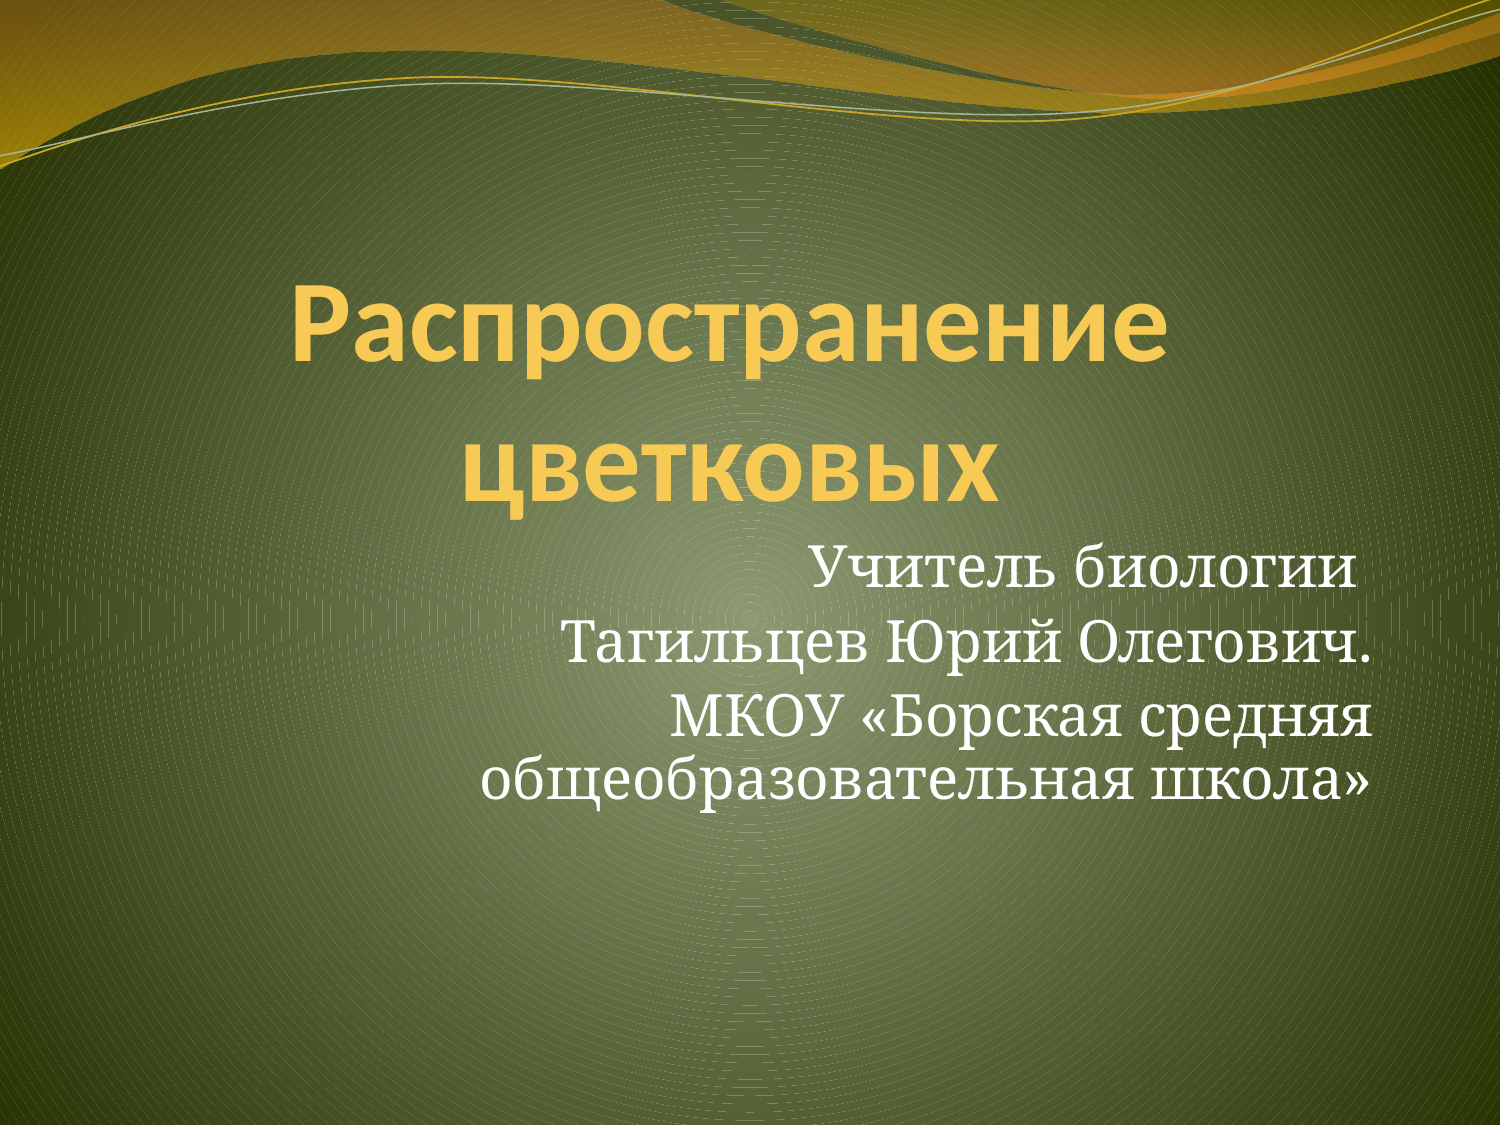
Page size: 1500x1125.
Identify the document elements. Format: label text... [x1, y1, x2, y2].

title Распространение цветковых [87, 224, 1376, 526]
subtitle Учитель биологии Тагильцев Юрий Олегович. МКОУ «Борская средняя общеобразовательная школа» [87, 529, 1377, 818]
